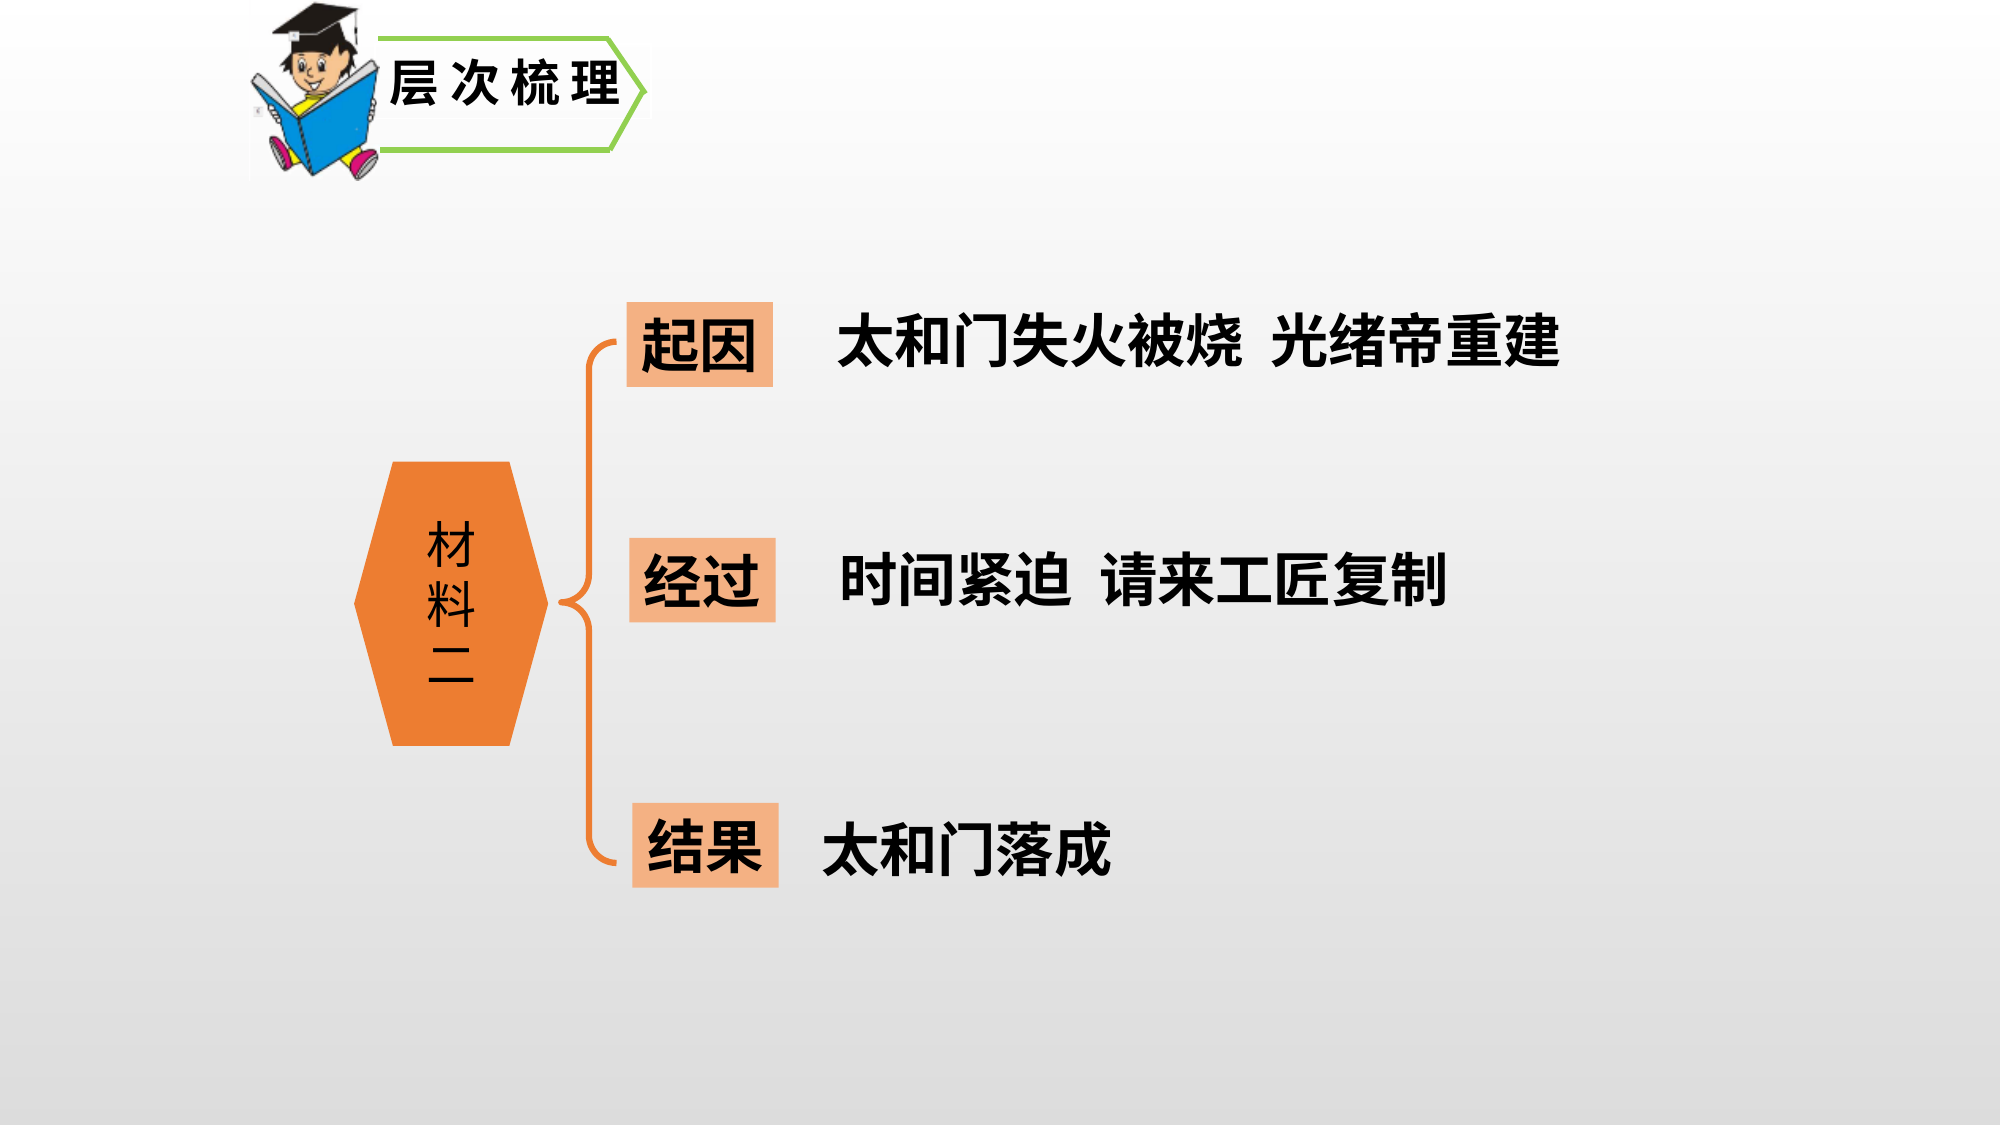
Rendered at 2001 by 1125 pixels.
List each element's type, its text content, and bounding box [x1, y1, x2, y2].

text_box 起因 [626, 302, 773, 387]
text_box 结果 [632, 802, 779, 888]
text_box [561, 341, 617, 863]
text_box 经过 [629, 537, 776, 623]
text_box 时间紧迫 请来工匠复制 [825, 535, 1464, 621]
text_box 材料二 [353, 460, 550, 747]
text_box 太和门失火被烧 光绪帝重建 [821, 296, 1577, 382]
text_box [249, 0, 652, 181]
text_box 太和门落成 [806, 805, 1128, 891]
